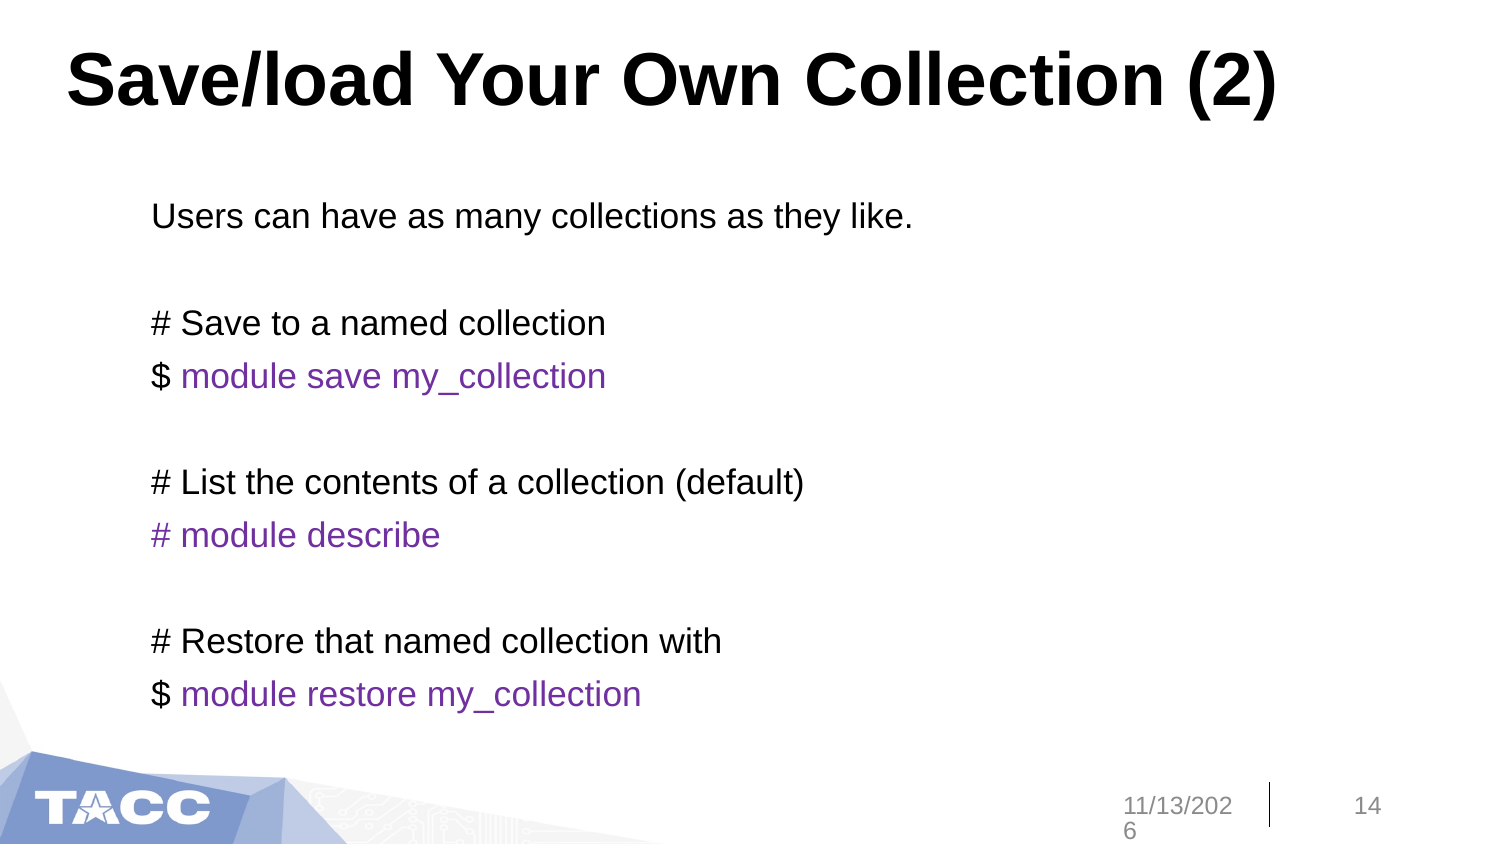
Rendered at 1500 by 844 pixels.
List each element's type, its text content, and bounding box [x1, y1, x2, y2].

text_box Save/load Your Own Collection (2) [51, 0, 1449, 163]
slide_number 14 [1284, 782, 1397, 827]
list Users can have as many collections as they like. # Save to a named collection $ module save my_collection # List the contents of a collection (default) # module describe # Restore that named collection with $ module restore my_collection [136, 190, 1430, 727]
picture [0, 0, 1500, 844]
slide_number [1108, 782, 1255, 827]
